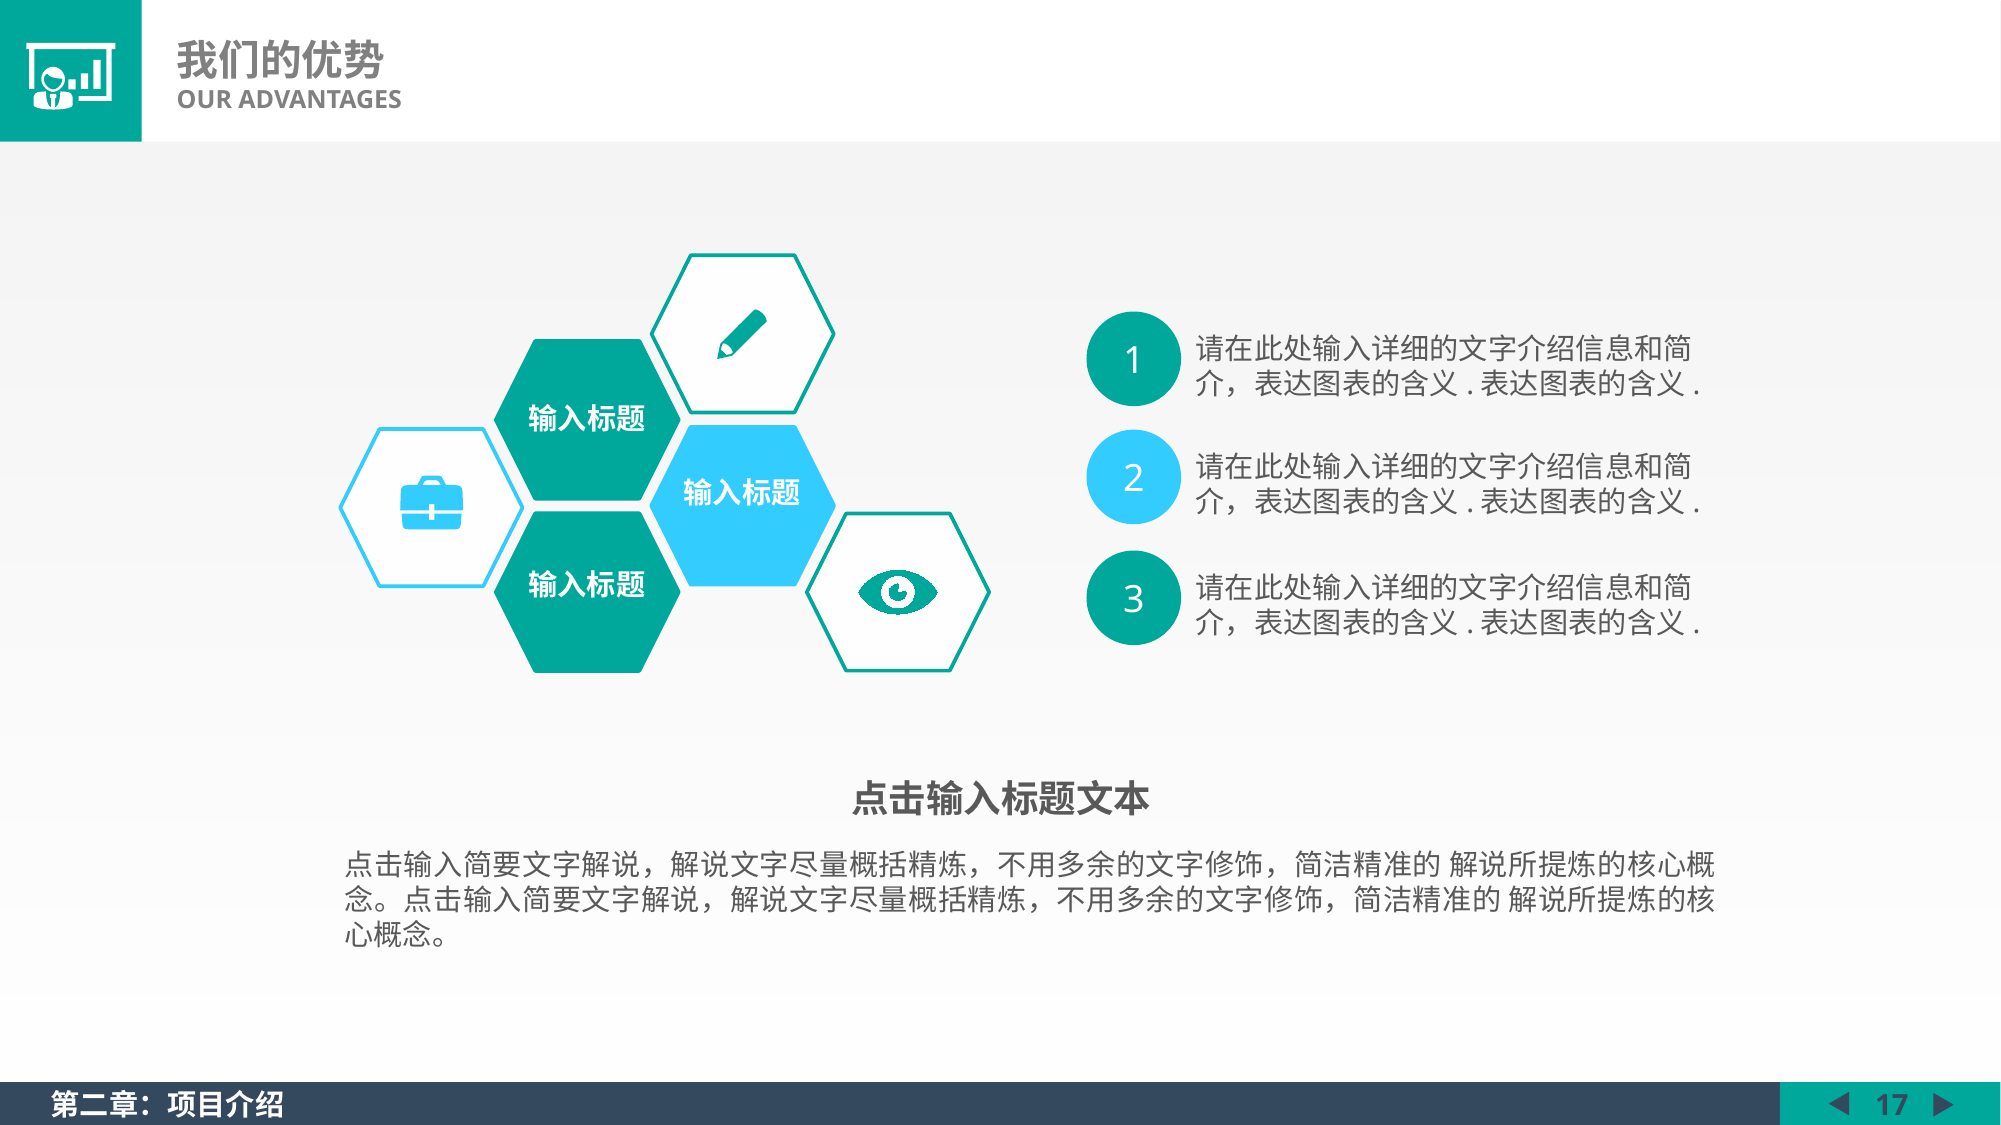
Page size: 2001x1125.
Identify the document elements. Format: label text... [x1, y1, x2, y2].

text_box 点击输入标题文本 [851, 775, 1197, 821]
text_box 请在此处输入详细的文字介绍信息和简介，表达图表的含义.表达图表的含义. [1181, 561, 1709, 693]
text_box [144, 0, 2001, 144]
text_box [26, 42, 116, 101]
text_box [0, 0, 144, 144]
text_box 3 [1084, 548, 1181, 648]
text_box 17 [1779, 1078, 2001, 1125]
text_box 我们的优势 OUR ADVANTAGES [161, 59, 859, 138]
text_box [339, 1080, 1778, 1125]
text_box 2 [1084, 427, 1181, 527]
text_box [399, 308, 938, 615]
text_box 请在此处输入详细的文字介绍信息和简介，表达图表的含义.表达图表的含义. [1181, 322, 1709, 440]
text_box 1 [1084, 309, 1181, 409]
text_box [340, 255, 990, 671]
text_box [33, 91, 73, 110]
text_box 第二章：项目介绍 [0, 1078, 339, 1125]
text_box 点击输入简要文字解说，解说文字尽量概括精炼，不用多余的文字修饰，简洁精准的 解说所提炼的核心概念。点击输入简要文字解说，解说文字尽量概括精炼，不用多余的文字修饰，简洁精准的 解说所提炼的核心概念。 [344, 846, 1716, 952]
text_box 请在此处输入详细的文字介绍信息和简介，表达图表的含义.表达图表的含义. [1181, 440, 1709, 561]
